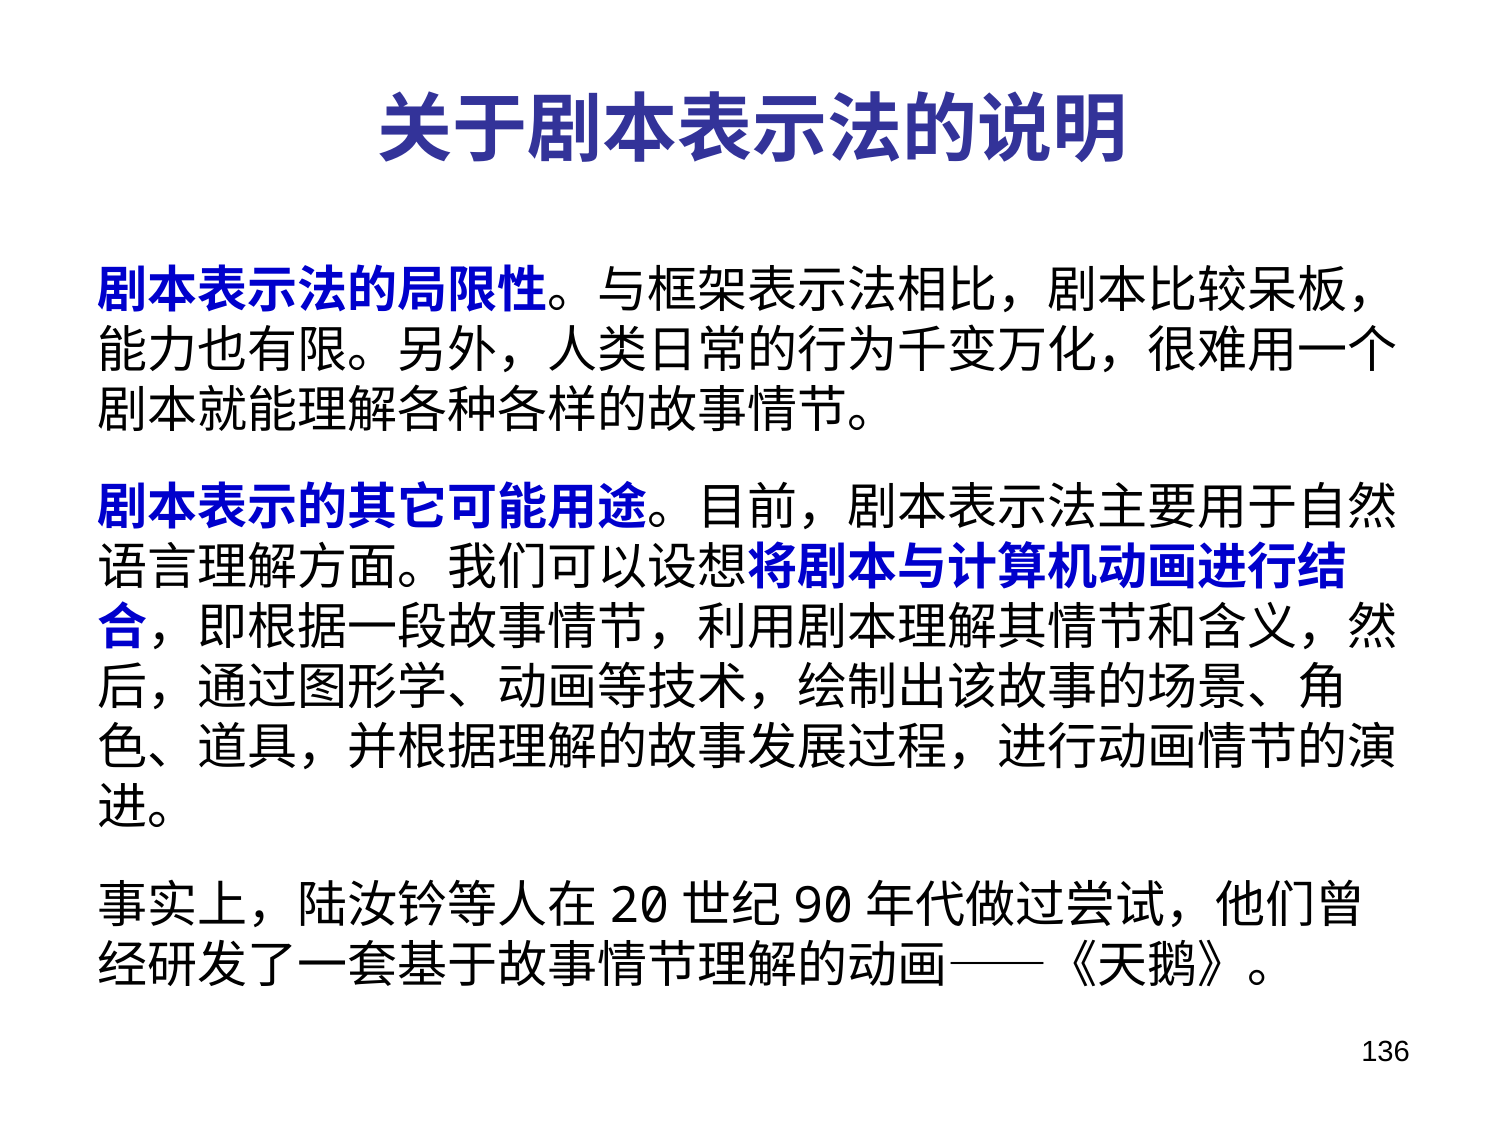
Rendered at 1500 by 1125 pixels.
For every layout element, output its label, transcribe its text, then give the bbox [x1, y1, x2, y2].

slide_number 136 [1074, 1024, 1425, 1103]
text_box 关于剧本表示法的说明 剧本表示法的局限性。与框架表示法相比，剧本比较呆板，能力也有限。另外，人类日常的行为千变万化，很难用一个剧本就能理解各种各样的故事情节。 剧本表示的其它可能用途。目前，剧本表示法主要用于自然语言理解方面。我们可以设想将剧本与计算机动画进行结合，即根据一段故事情节，利用剧本理解其情节和含义，然后，通过图形学、动画等技术，绘制出该故事的场景、角色、道具，并根据理解的故事发展过程，进行动画情节的演进。 事实上，陆汝钤等人在20世纪90年代做过尝试，他们曾经研发了一套基于故事情节理解的动画——《天鹅》。 [82, 72, 1424, 1000]
